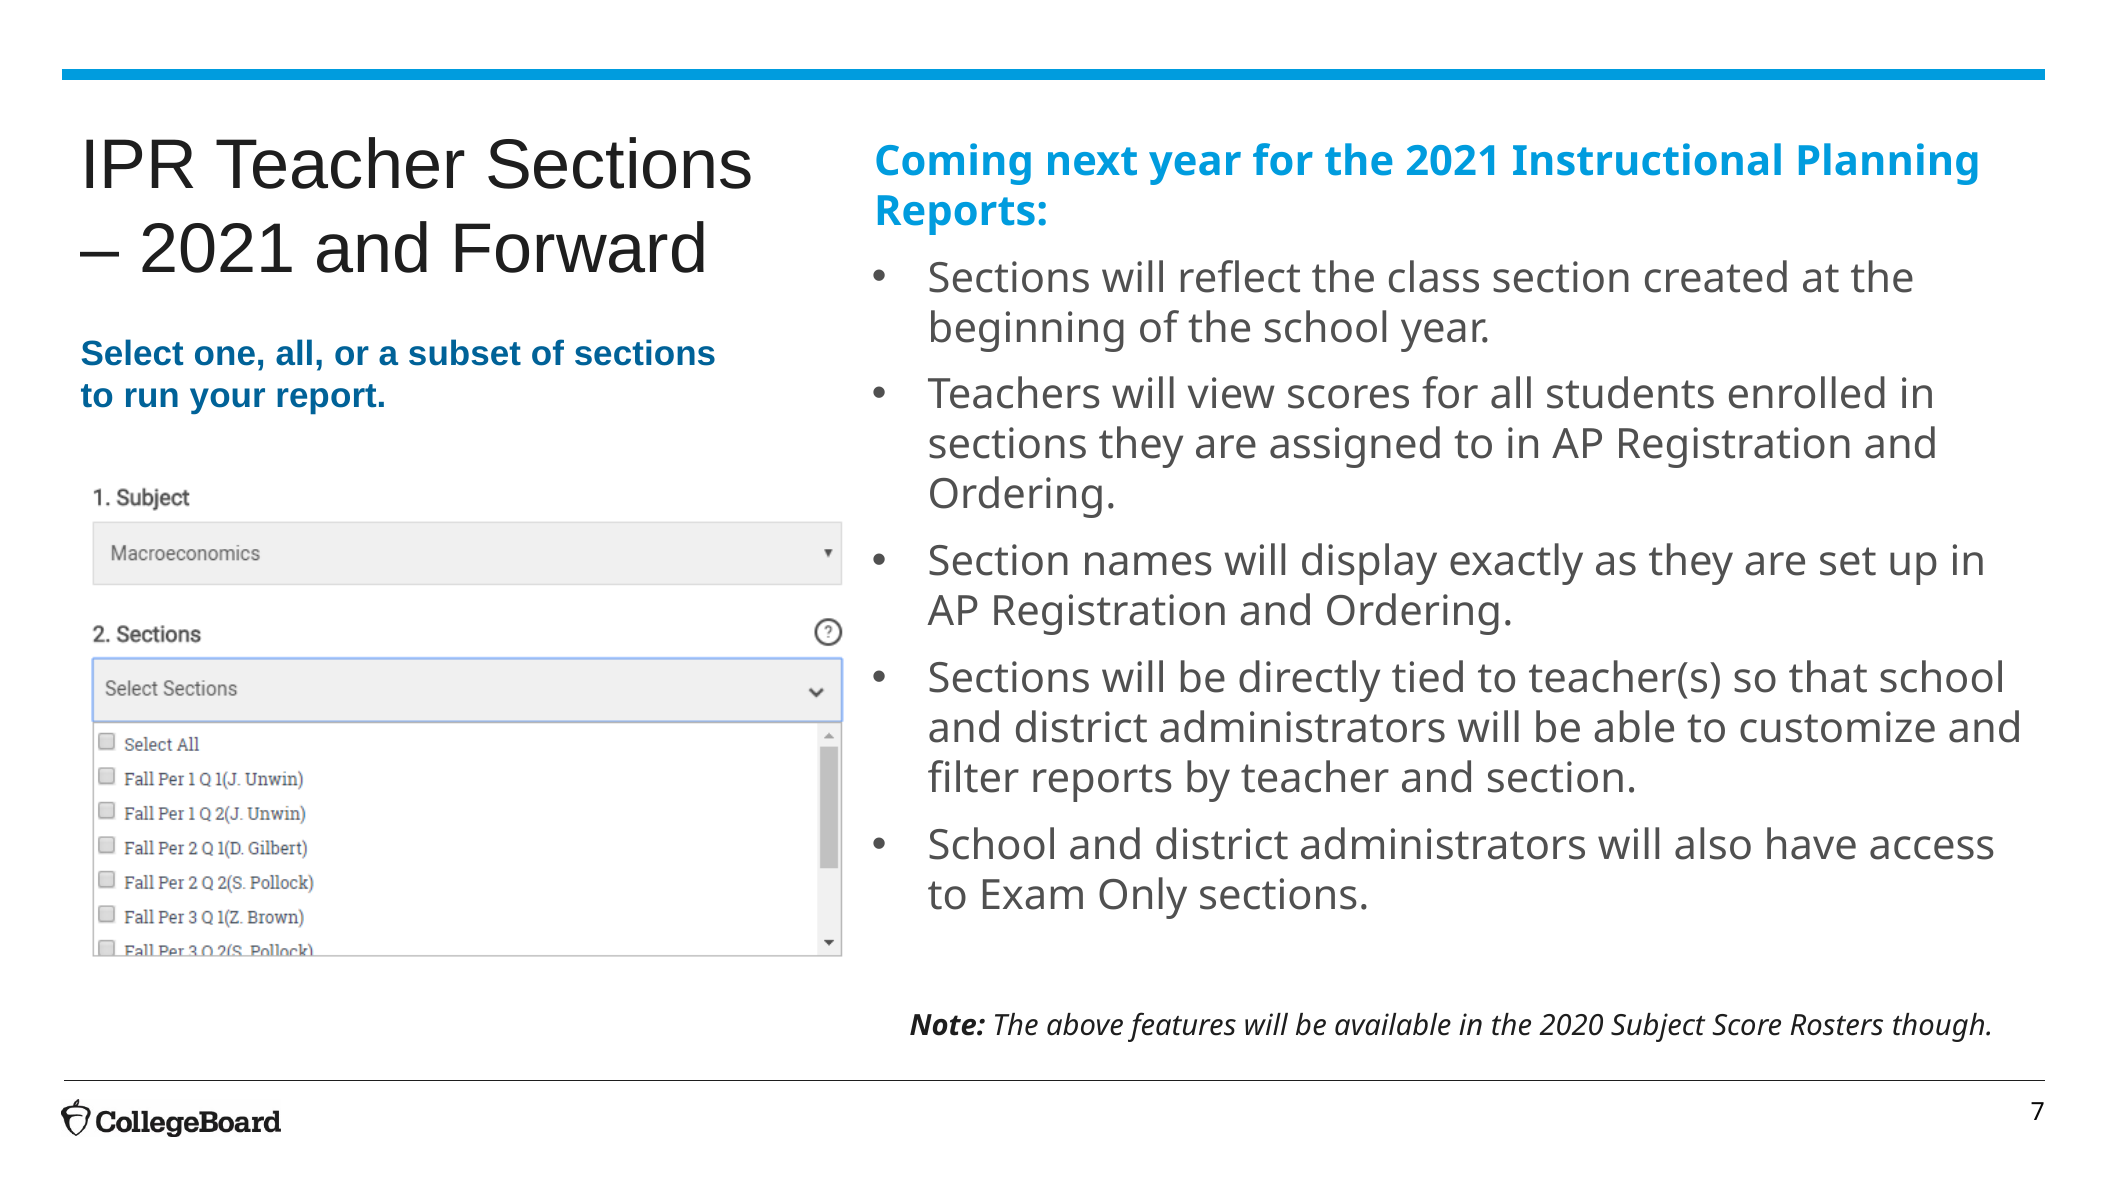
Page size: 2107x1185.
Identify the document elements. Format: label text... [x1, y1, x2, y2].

picture [61, 1099, 281, 1137]
text_box Note: The above features will be available in the 2020 Subject Score Rosters though. [894, 998, 2048, 1049]
list Select one, all, or a subset of sections to run your report. [80, 292, 728, 416]
list Coming next year for the 2021 Instructional Planning Reports: Sections will reflect the class section created at the beginning of the school year. Teachers will view scores for all students enrolled in sections they are assigned to in AP Registration and Ordering. Section names will display exactly as they are set up in AP Registration and Ordering. Sections will be directly tied to teacher(s) so that school and district administrators will be able to customize and filter reports by teacher and section. School and district administrators will also have access to Exam Only sections. [824, 96, 2028, 1025]
title IPR Teacher Sections – 2021 and Forward [80, 95, 786, 375]
picture [78, 479, 852, 966]
